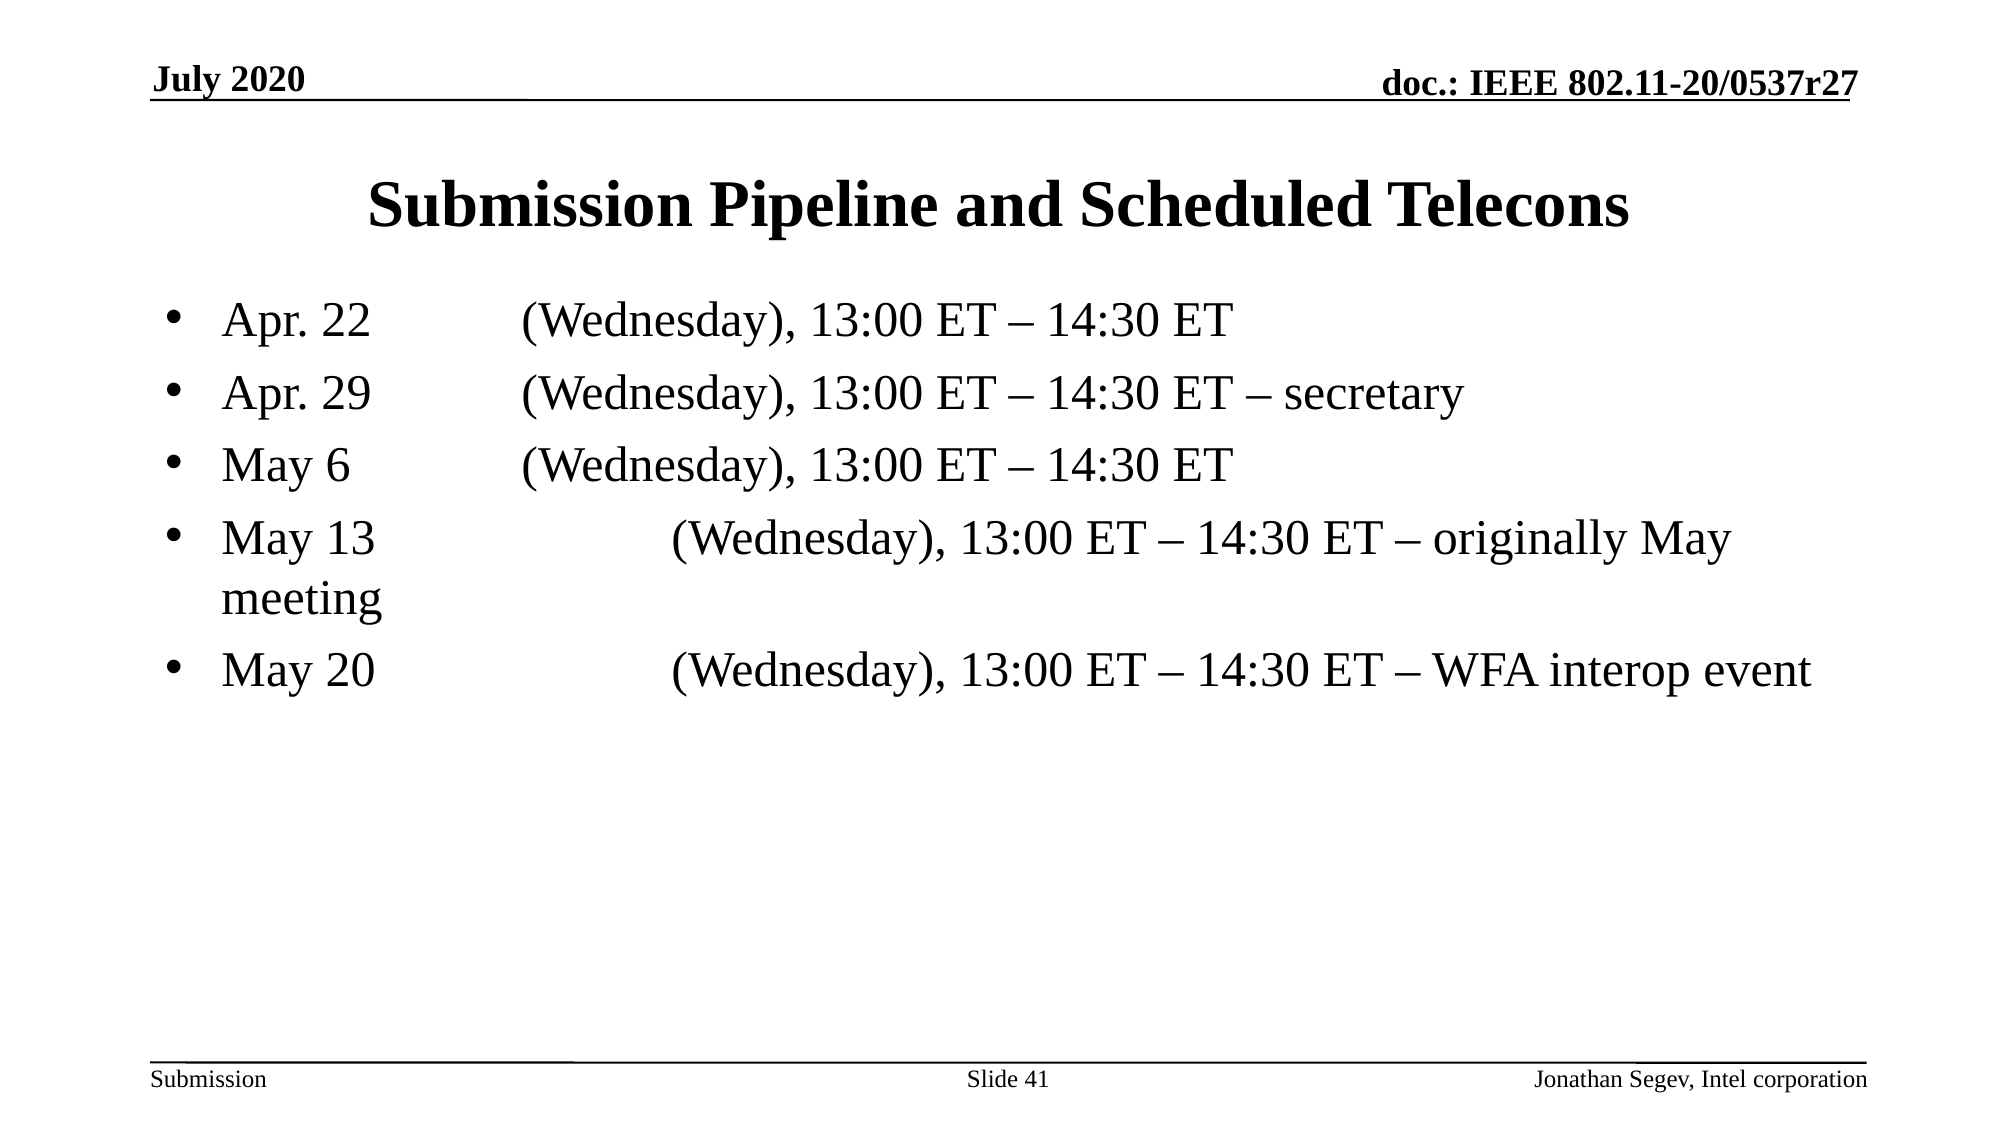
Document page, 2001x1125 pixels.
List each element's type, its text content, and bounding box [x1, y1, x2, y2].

list Apr. 22 (Wednesday), 13:00 ET – 14:30 ET Apr. 29 (Wednesday), 13:00 ET – 14:30 ET – secretary May 6 (Wednesday), 13:00 ET – 14:30 ET May 13 (Wednesday), 13:00 ET – 14:30 ET – originally May meeting May 20 (Wednesday), 13:00 ET – 14:30 ET – WFA interop event [149, 278, 1850, 670]
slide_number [152, 54, 563, 100]
slide_number Slide 41 [950, 1061, 1067, 1123]
footer Jonathan Segev, Intel corporation [1171, 1061, 1869, 1093]
title Submission Pipeline and Scheduled Telecons [149, 112, 1850, 278]
